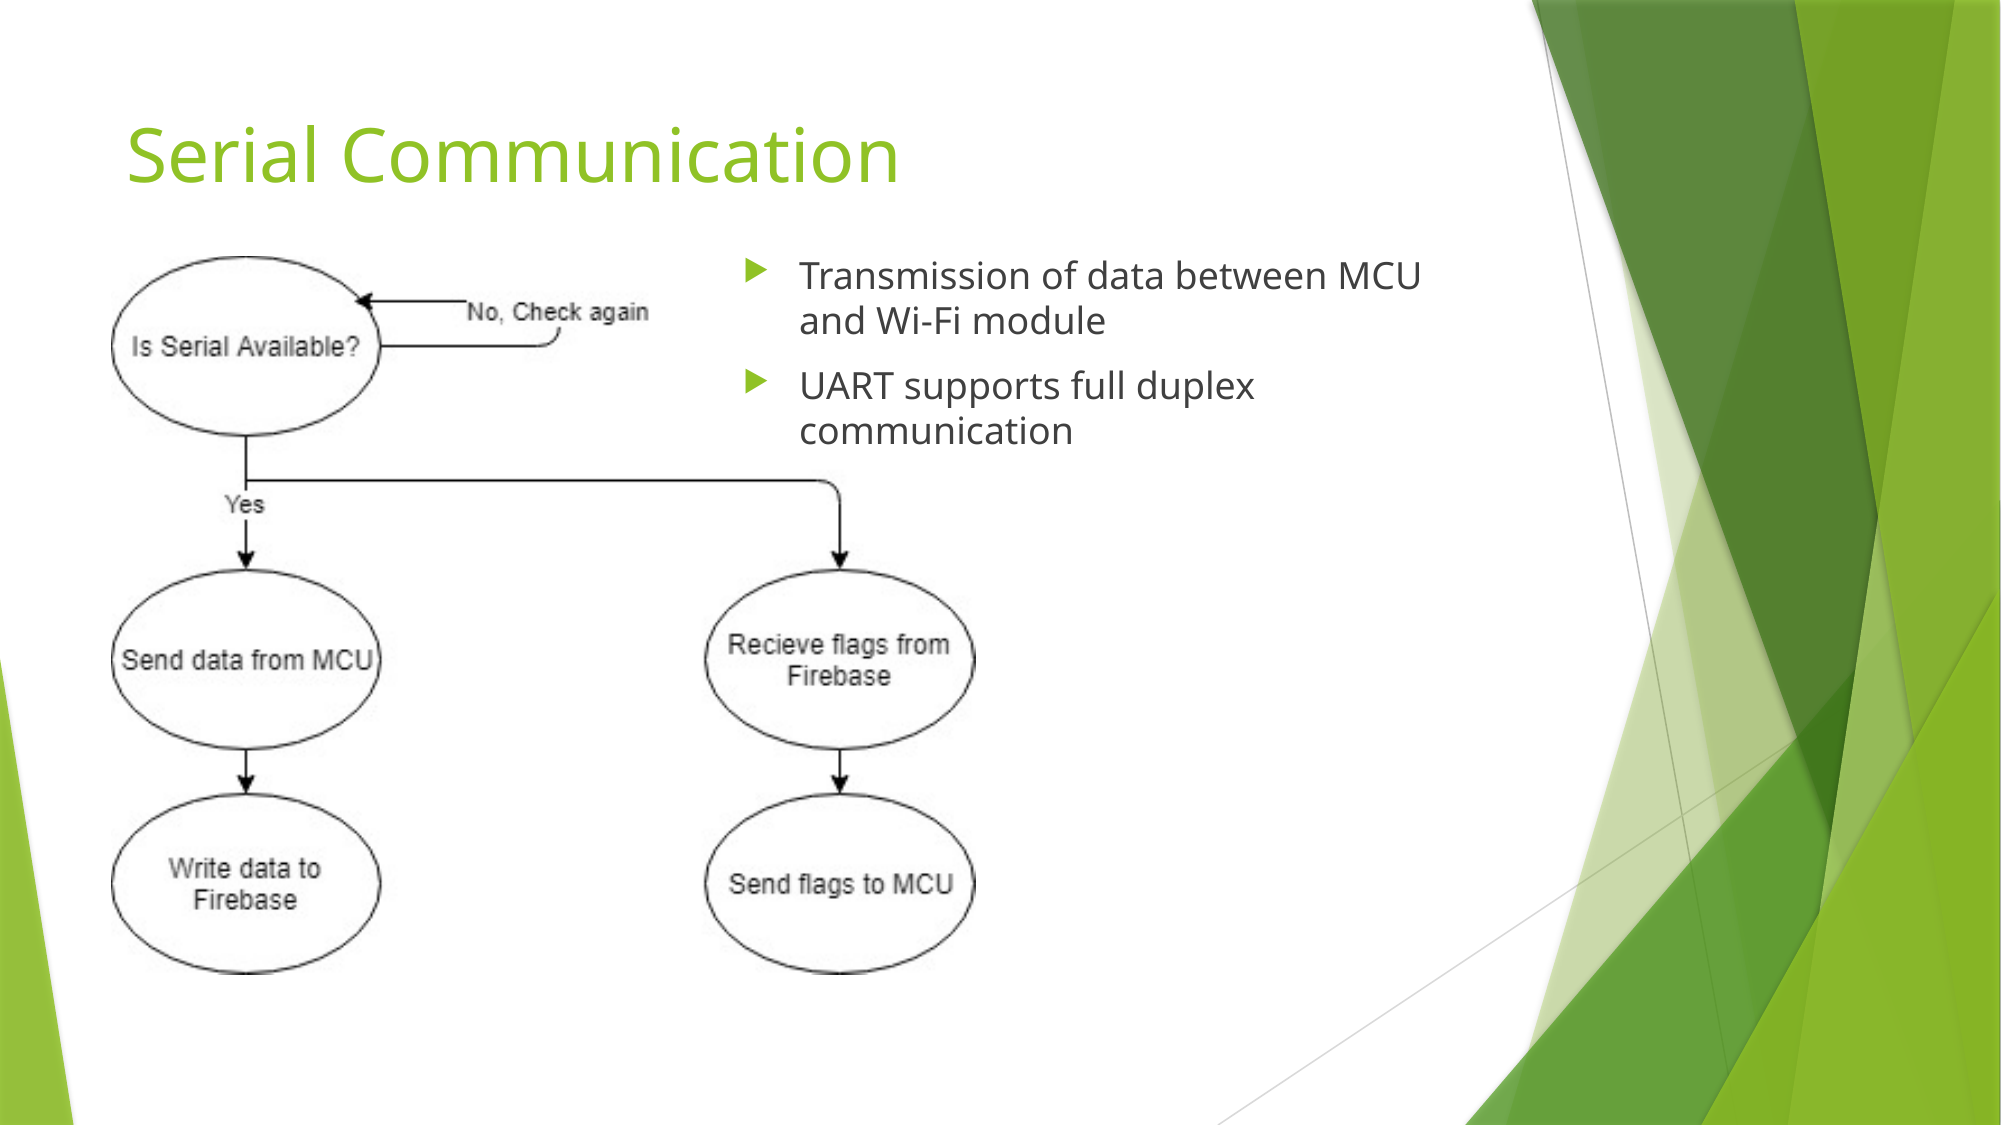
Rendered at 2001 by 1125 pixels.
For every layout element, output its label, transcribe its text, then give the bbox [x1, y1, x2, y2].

title Serial Communication [111, 99, 1522, 317]
picture [110, 255, 976, 976]
list Transmission of data between MCU and Wi-Fi module UART supports full duplex communication [727, 244, 1441, 881]
